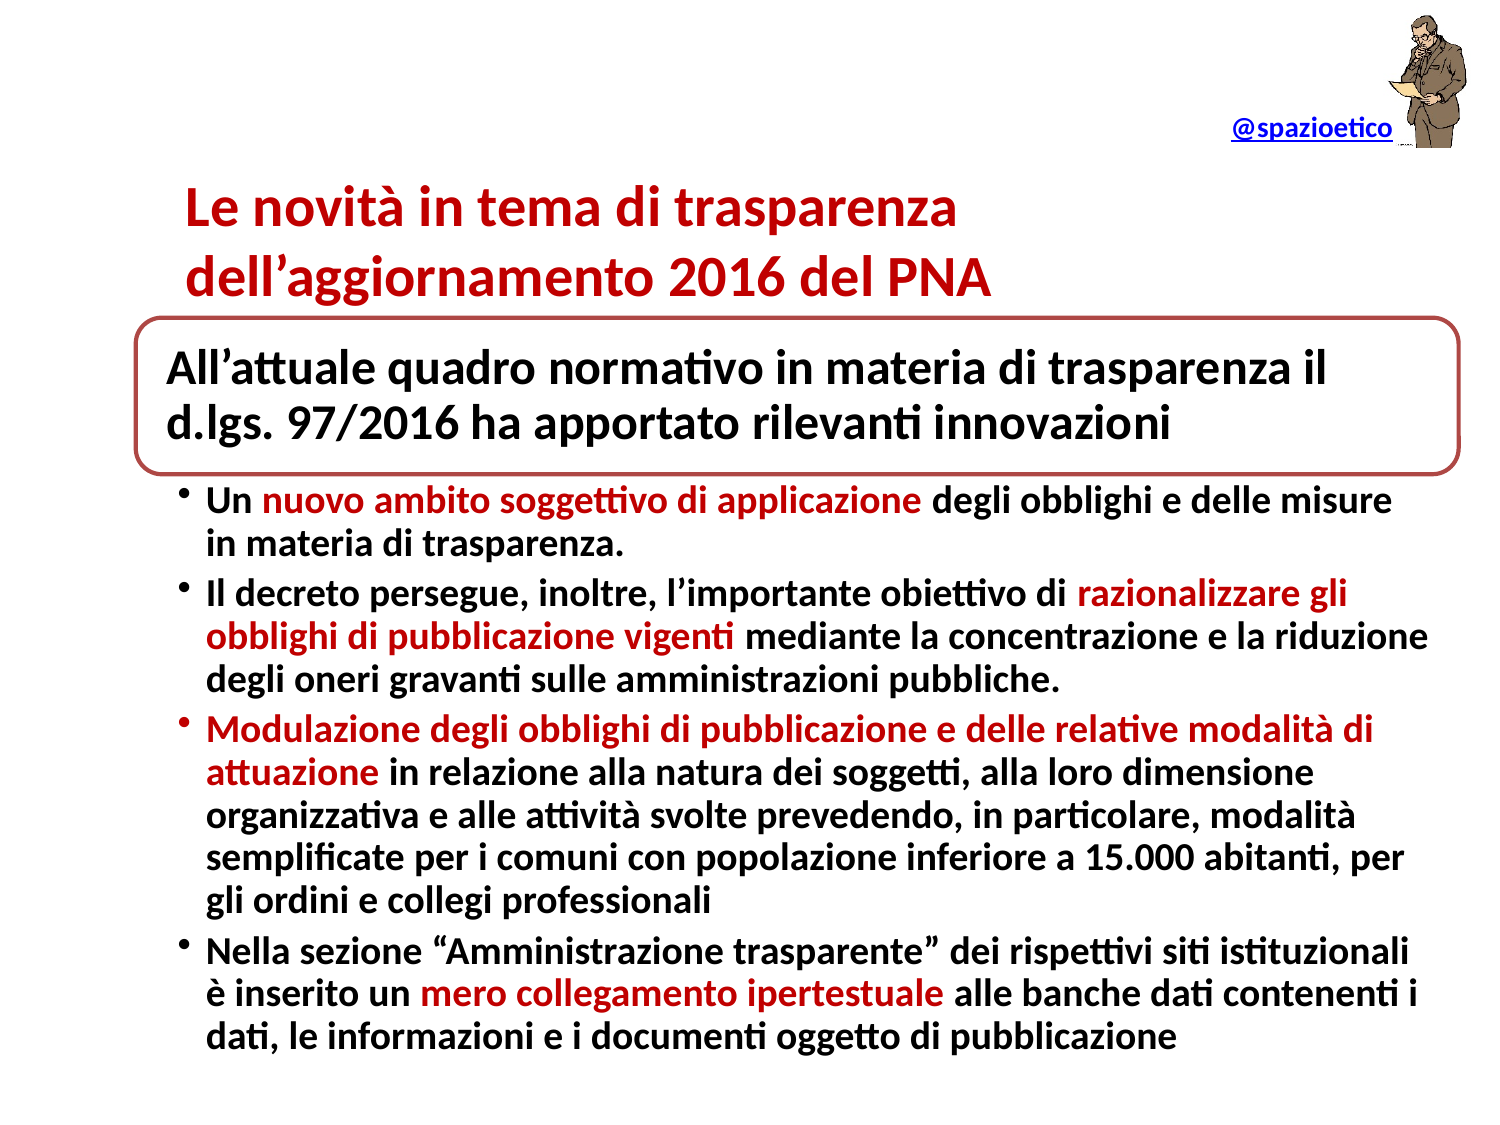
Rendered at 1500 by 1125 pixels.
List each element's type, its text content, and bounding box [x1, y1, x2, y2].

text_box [135, 305, 1459, 1107]
text_box Le novità in tema di trasparenza dell’aggiornamento 2016 del PNA [171, 160, 1424, 303]
picture [1372, 7, 1488, 148]
